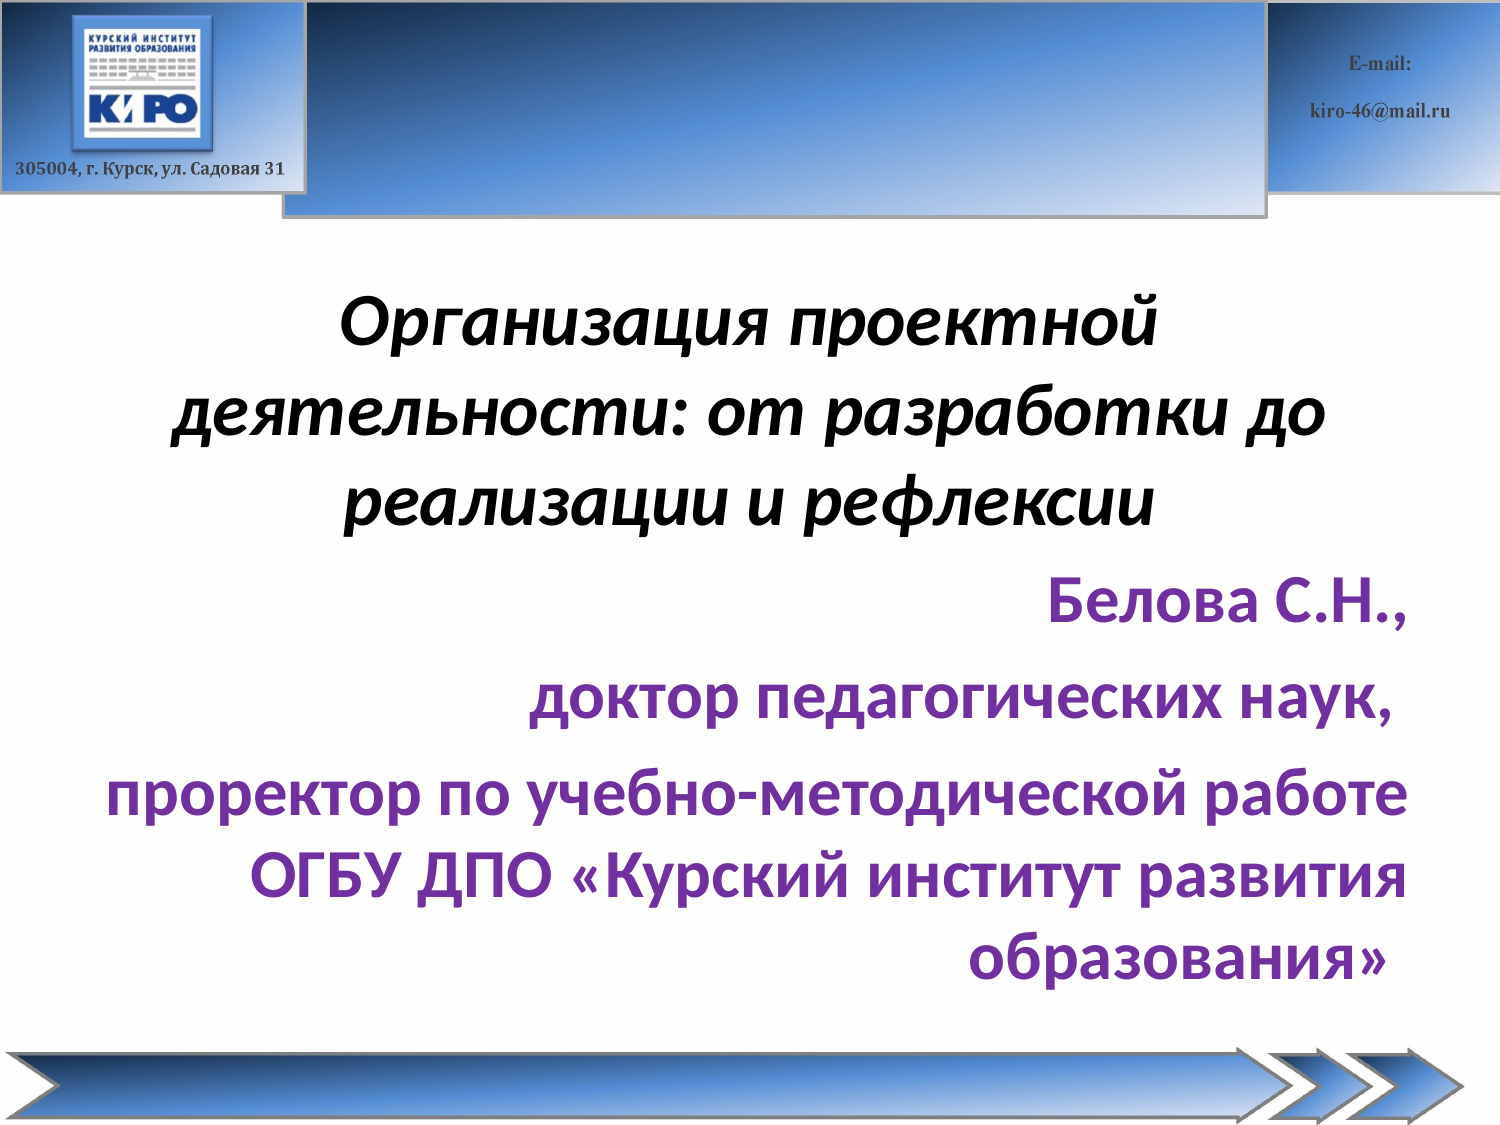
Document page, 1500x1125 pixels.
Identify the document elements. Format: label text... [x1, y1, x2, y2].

picture [0, 0, 1500, 1125]
list Организация проектной деятельности: от разработки до реализации и рефлексии Белова С.Н., доктор педагогических наук, проректор по учебно-методической работе ОГБУ ДПО «Курский институт развития образования» [75, 262, 1425, 1005]
